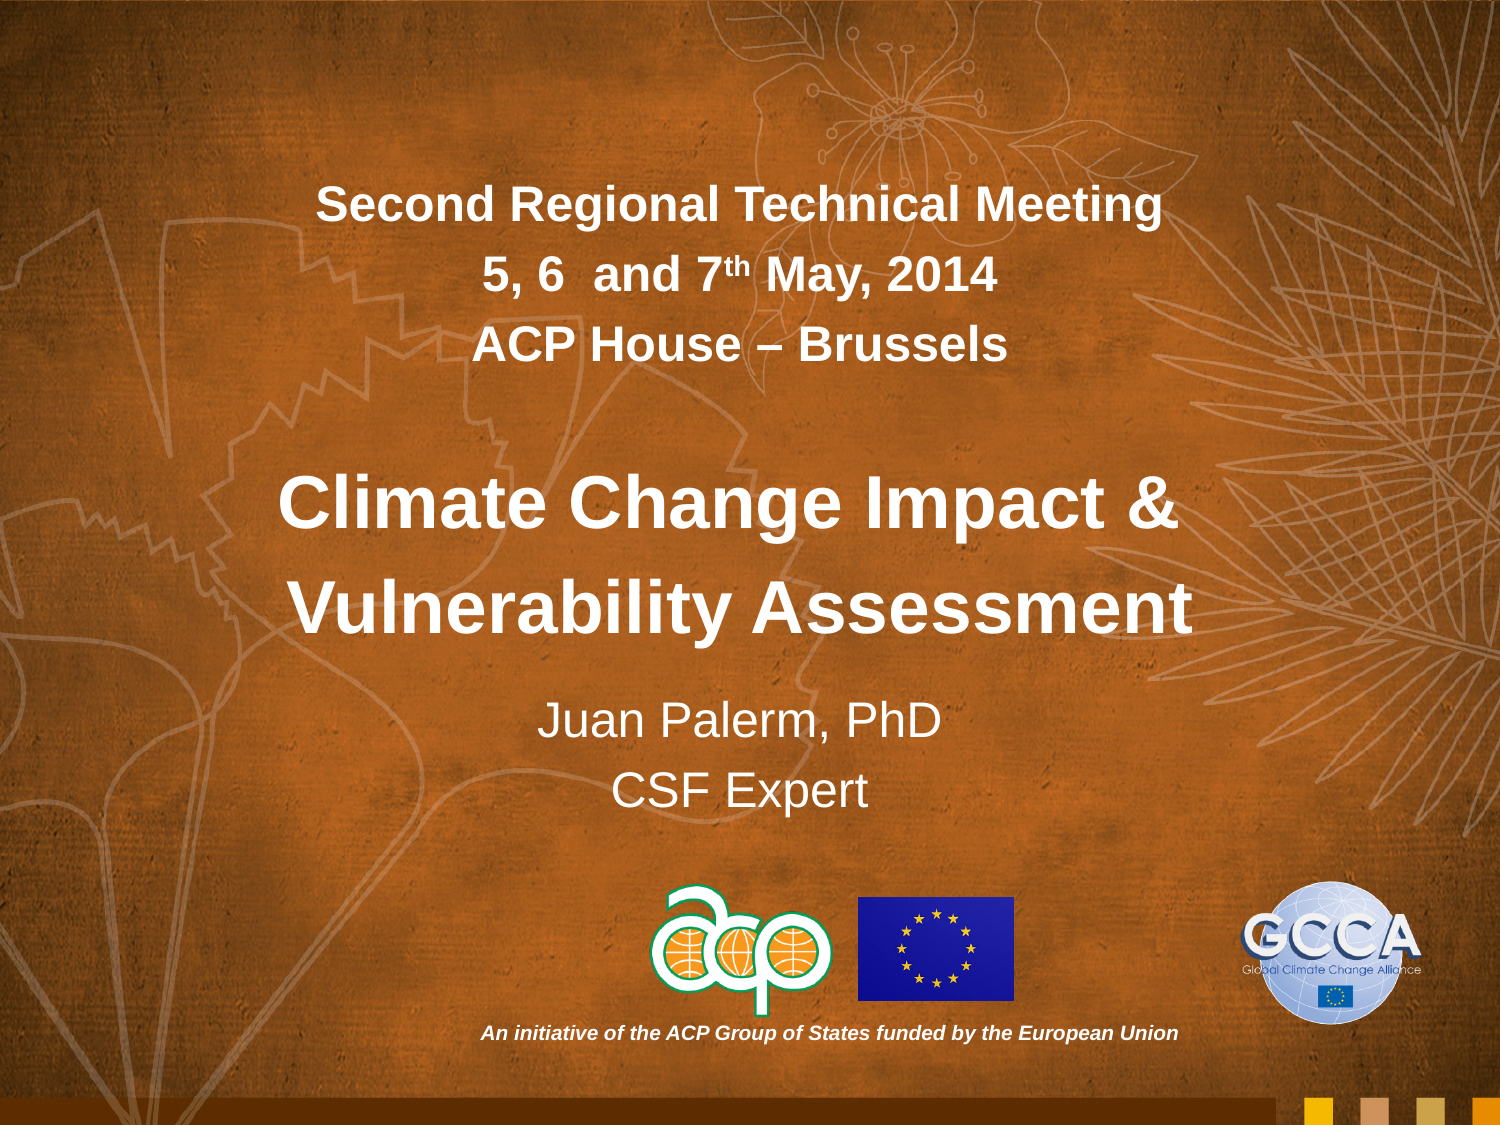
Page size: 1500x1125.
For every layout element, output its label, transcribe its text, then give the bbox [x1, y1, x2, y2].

text_box [52, 833, 467, 1047]
picture [0, 0, 1500, 1125]
subtitle Second Regional Technical Meeting 5, 6 and 7th May, 2014 ACP House – Brussels Climate Change Impact & Vulnerability Assessment Juan Palerm, PhD CSF Expert [26, 99, 1454, 285]
